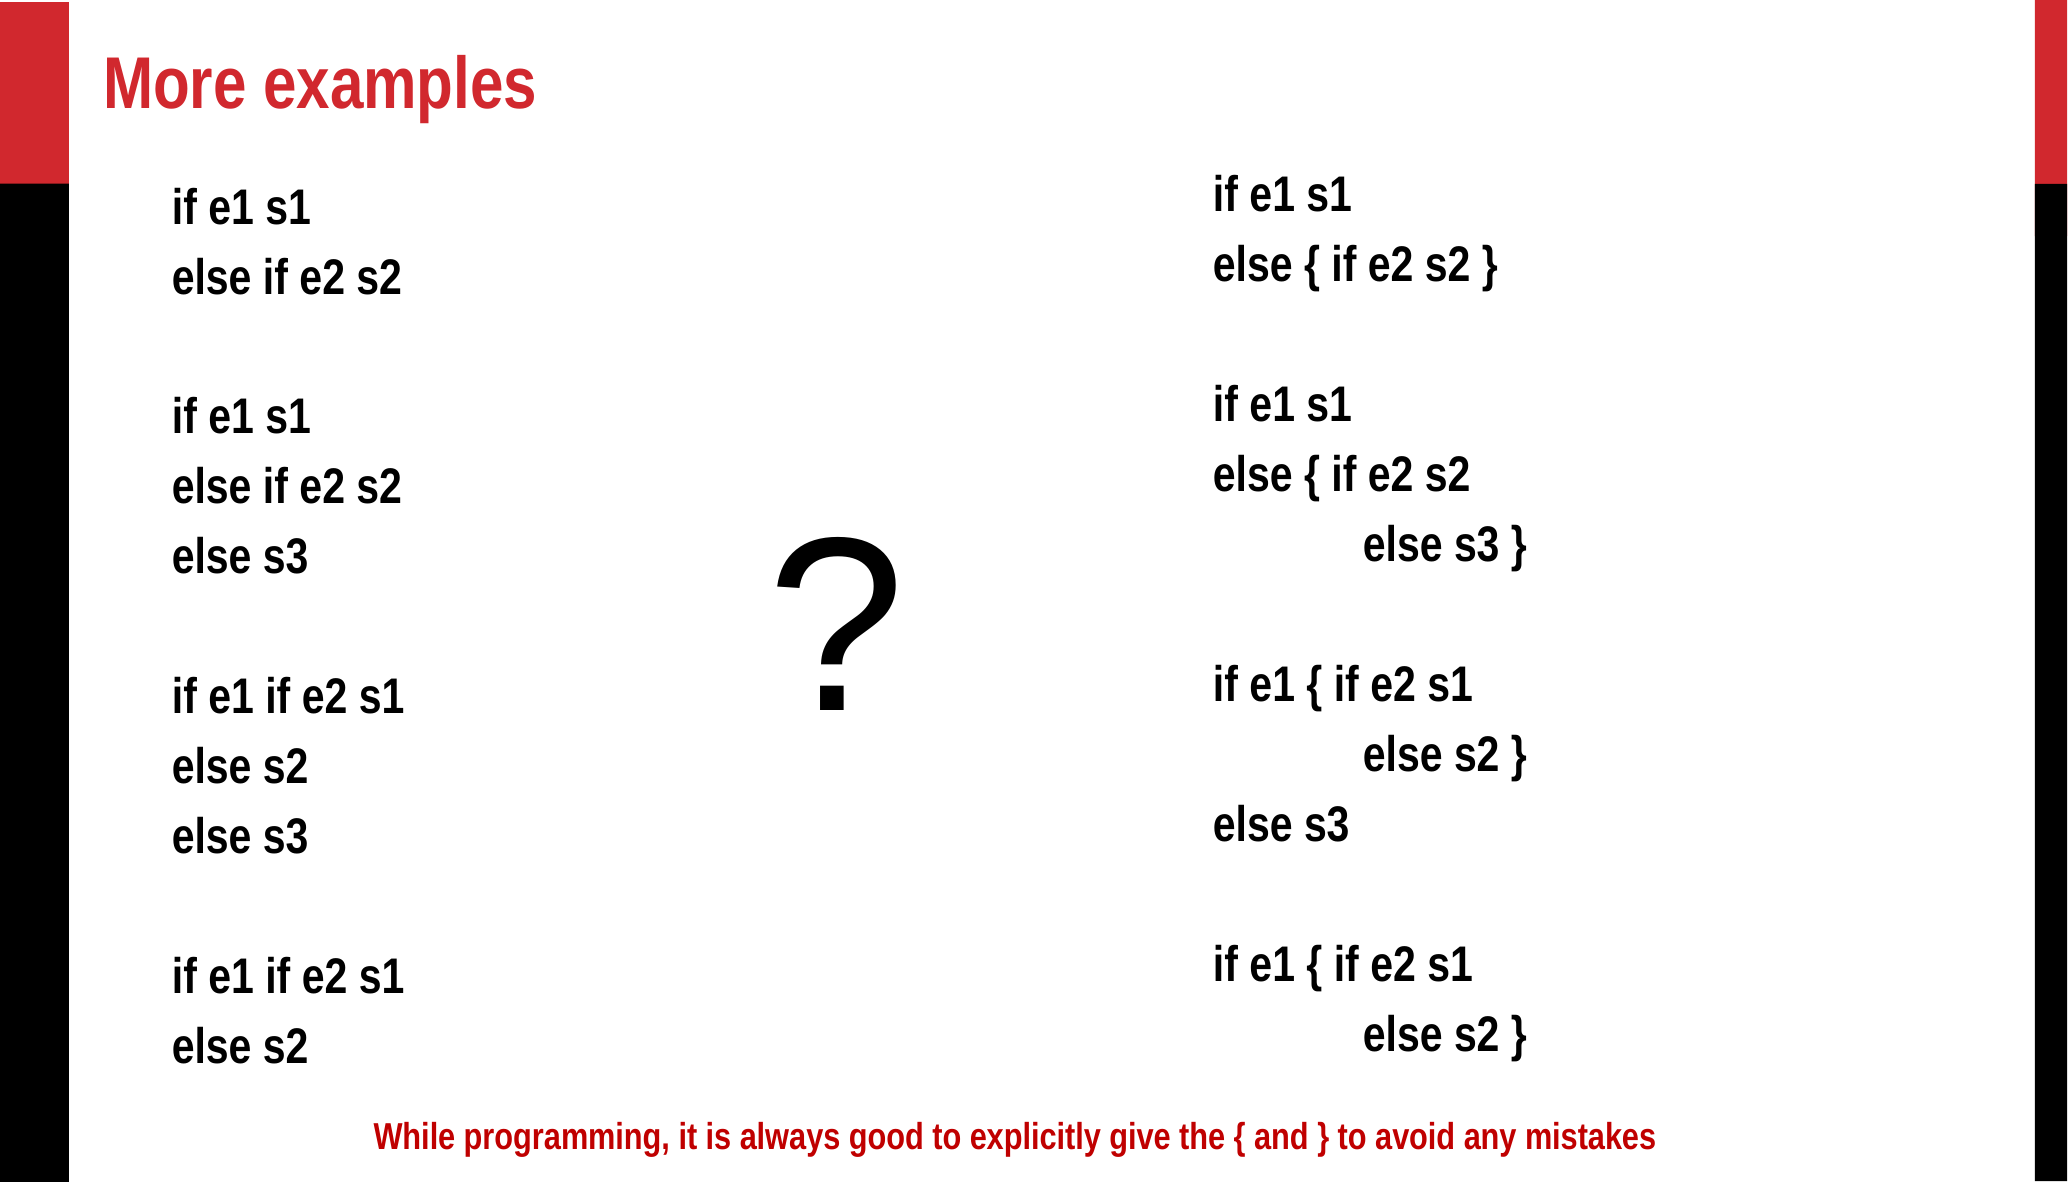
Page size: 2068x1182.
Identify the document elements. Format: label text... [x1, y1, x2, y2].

text_box While programming, it is always good to explicitly give the { and } to avoid any mistakes [358, 1104, 1709, 1165]
title More examples [86, 26, 2016, 132]
list if e1 s1 else if e2 s2 if e1 s1 else if e2 s2 else s3 if e1 if e2 s1 else s2 else s3 if e1 if e2 s1 else s2 [155, 165, 709, 1116]
text_box ? [748, 453, 934, 770]
text_box if e1 s1 else { if e2 s2 } if e1 s1 else { if e2 s2 else s3 } if e1 { if e2 s1 else s2 } else s3 if e1 { if e2 s1 else s2 } [1196, 153, 1750, 1104]
